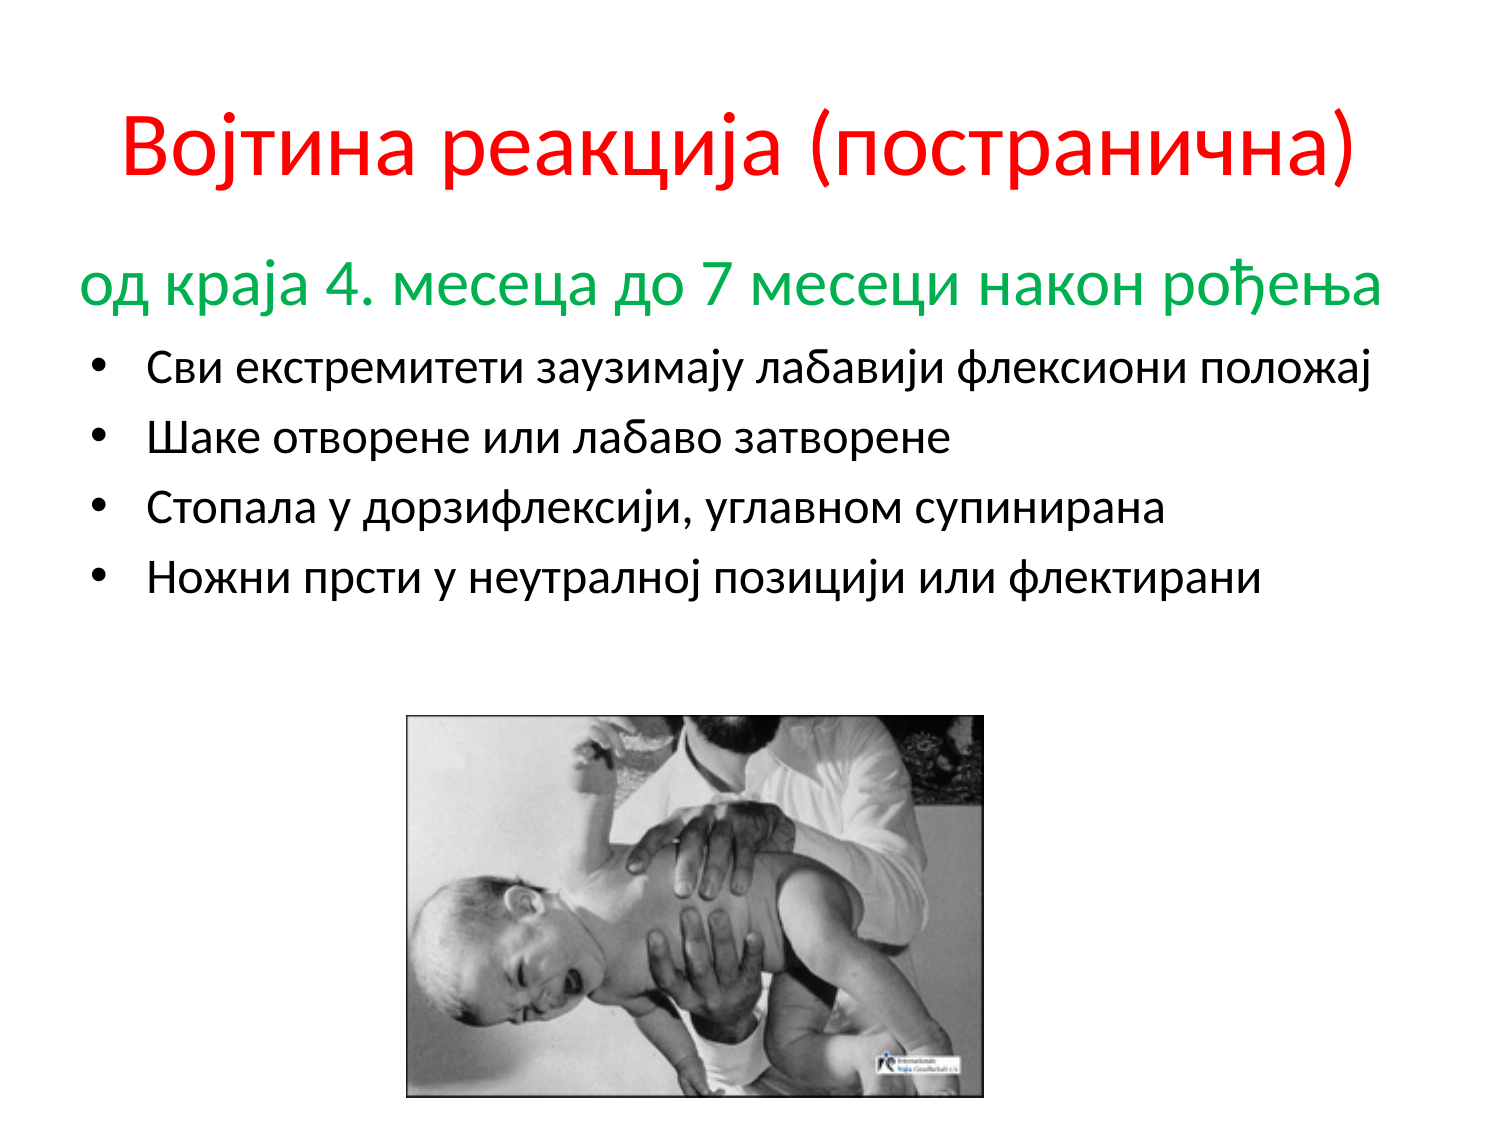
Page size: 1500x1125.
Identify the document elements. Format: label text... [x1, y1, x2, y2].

title Војтина реакција (постранична) [75, 45, 1425, 231]
picture [406, 715, 984, 1098]
list Сви екстремитети заузимају лабавији флексиони положај Шаке отворене или лабаво затворене Стопала у дорзифлексији, углавном супинирана Ножни прсти у неутралној позицији или флектирани [75, 327, 1425, 799]
text_box од краја 4. месеца до 7 месеци након рођења [64, 231, 1500, 327]
